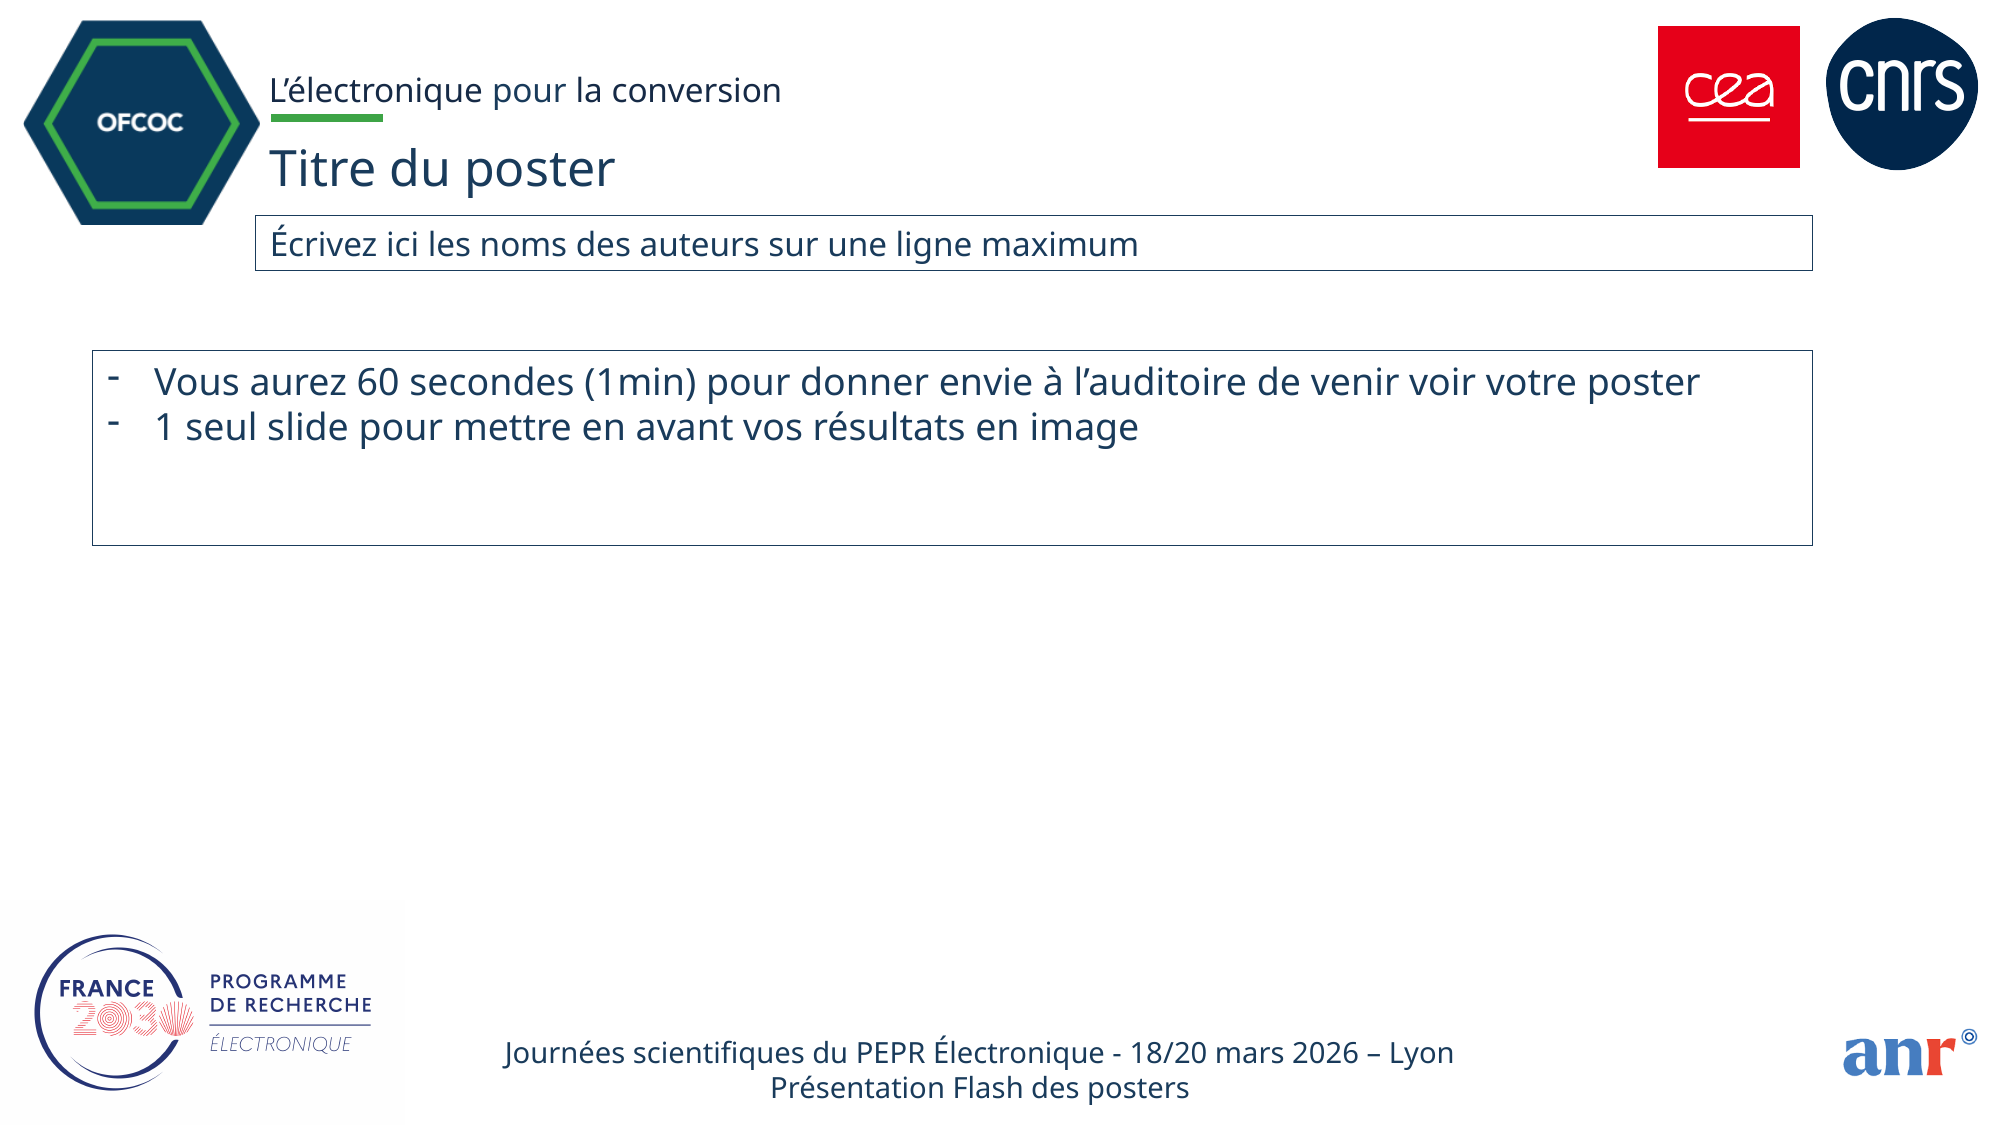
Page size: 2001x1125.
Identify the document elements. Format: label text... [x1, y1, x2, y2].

picture [1823, 16, 1981, 172]
text_box Écrivez ici les noms des auteurs sur une ligne maximum [255, 215, 1813, 271]
text_box Titre du poster [255, 135, 1315, 215]
text_box Vous aurez 60 secondes (1min) pour donner envie à l’auditoire de venir voir votre poster 1 seul slide pour mettre en avant vos résultats en image [92, 350, 1813, 546]
picture [0, 900, 405, 1125]
picture [1839, 982, 1981, 1124]
picture [1658, 26, 1800, 168]
